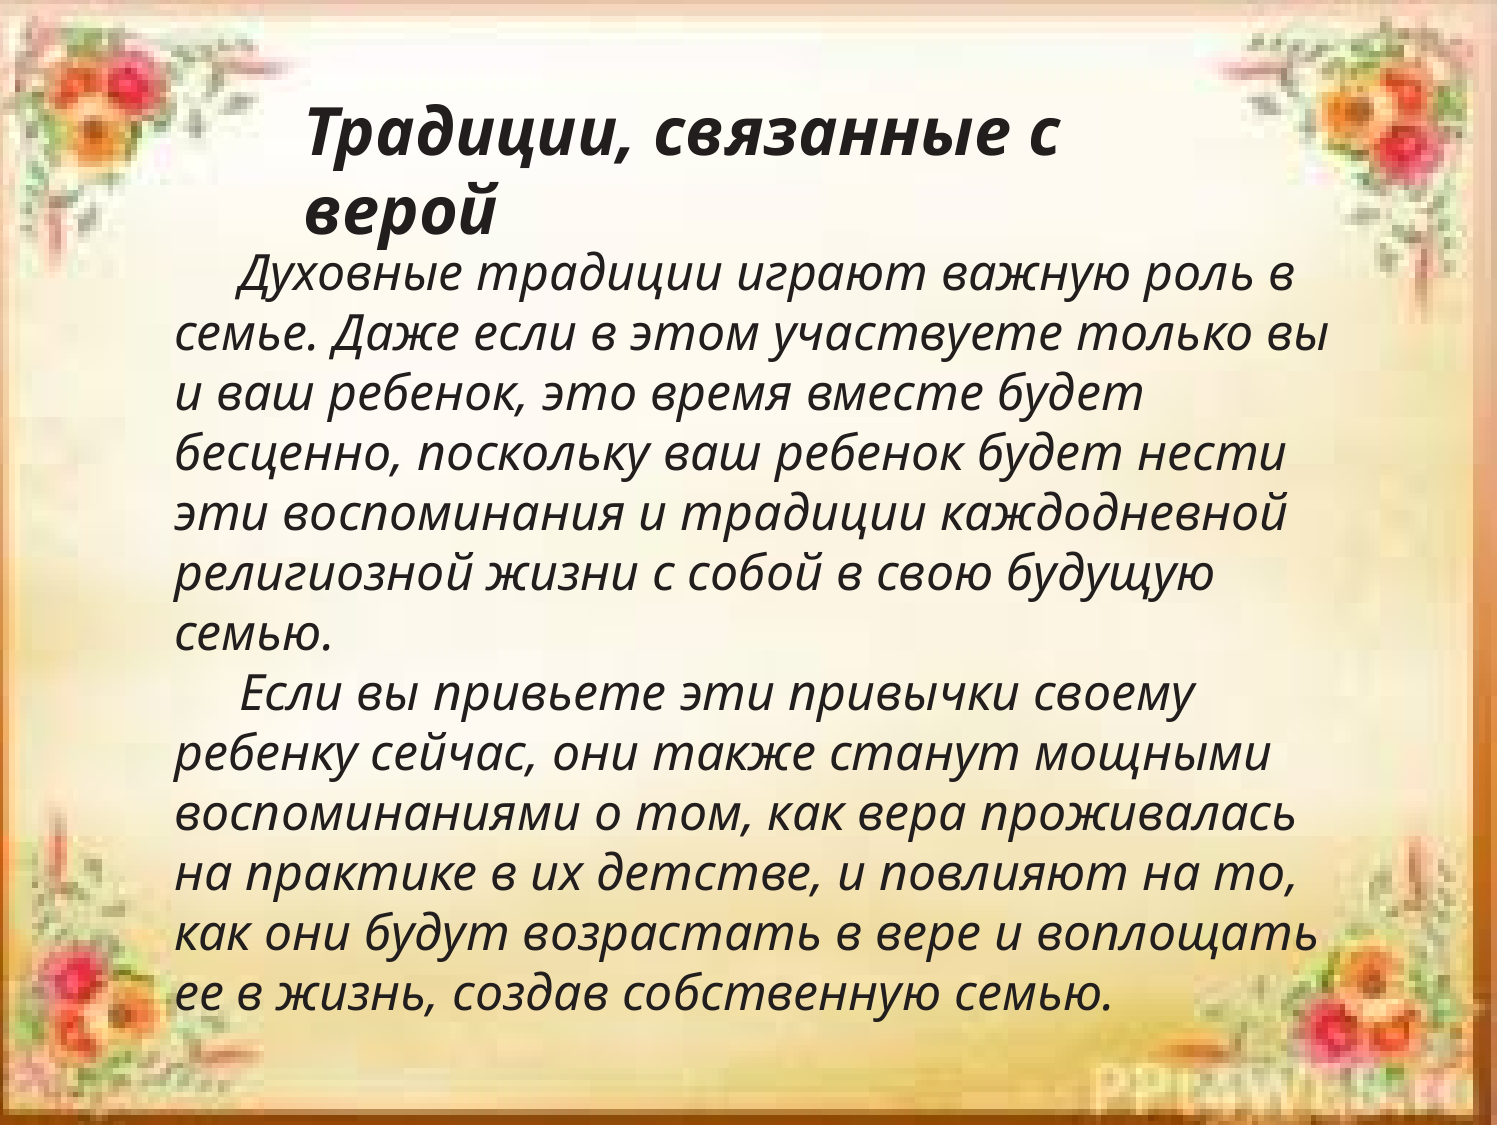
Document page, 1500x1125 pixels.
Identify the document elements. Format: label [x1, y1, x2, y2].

list [0, 0, 1497, 1125]
